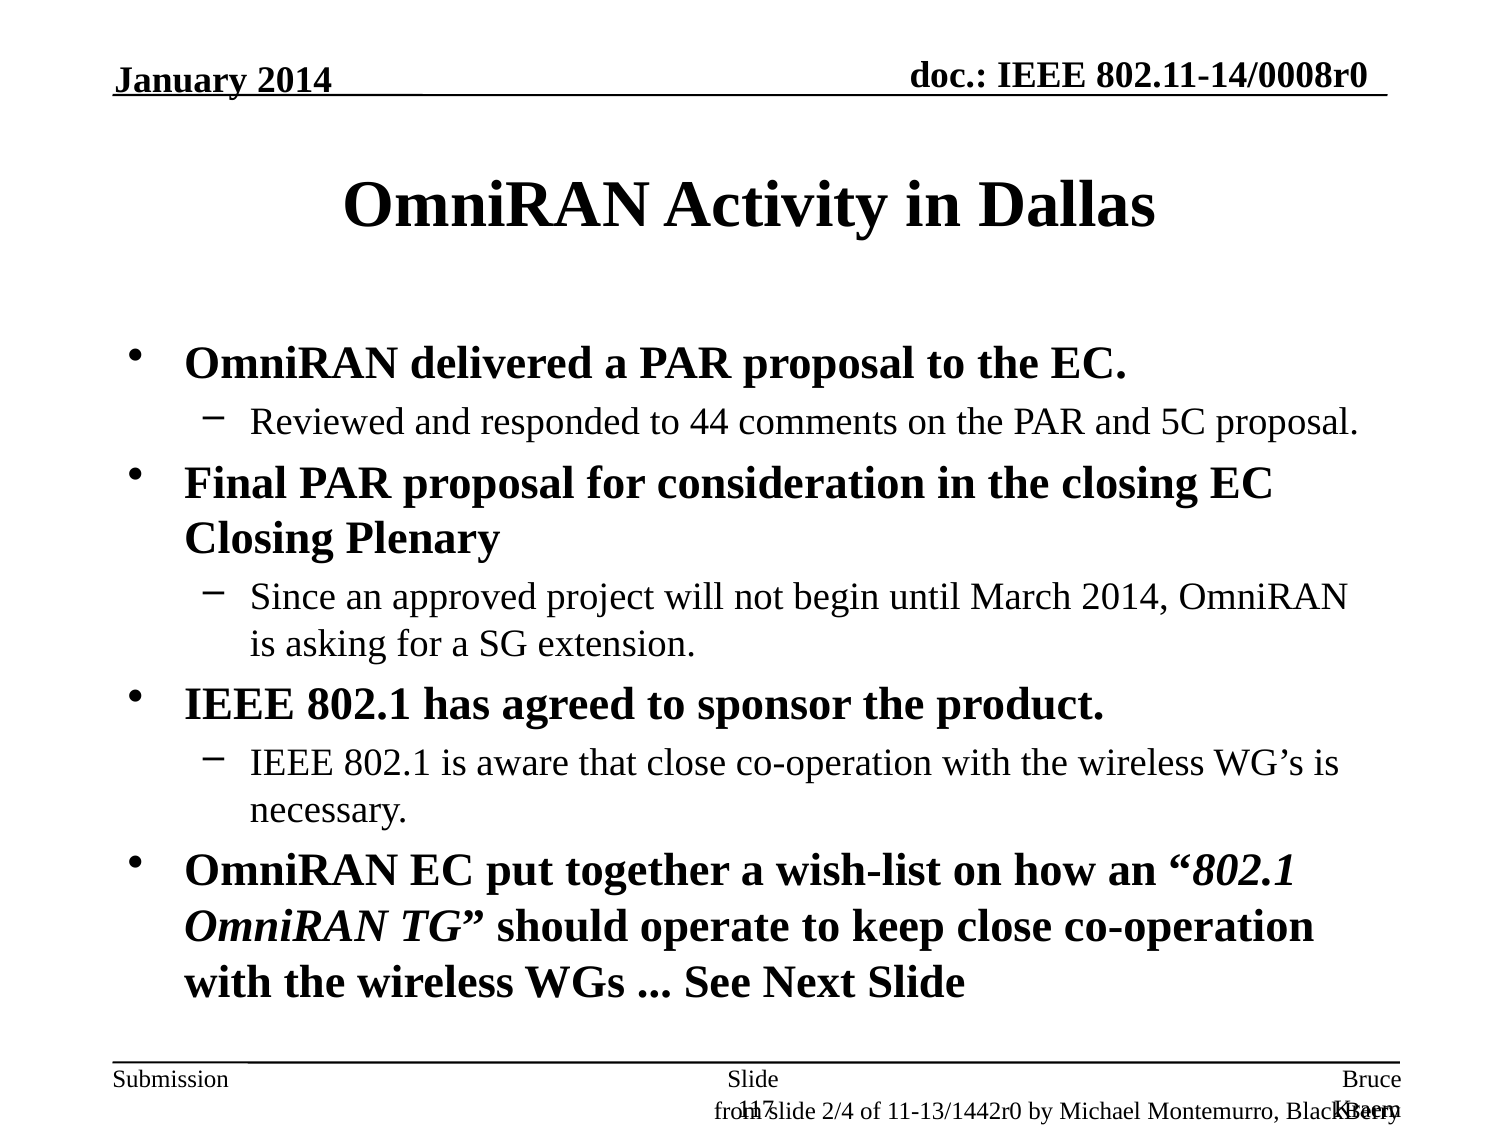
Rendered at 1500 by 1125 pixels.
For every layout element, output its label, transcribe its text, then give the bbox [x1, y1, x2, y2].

text_box from slide 2/4 of 11-13/1442r0 by Michael Montemurro, BlackBerry [343, 1087, 1417, 1125]
slide_number Slide 117 [712, 1062, 800, 1087]
title OmniRAN Activity in Dallas [112, 112, 1388, 288]
footer Bruce Kraemer, Marvell [1325, 1062, 1402, 1087]
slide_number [114, 54, 374, 100]
list OmniRAN delivered a PAR proposal to the EC. Reviewed and responded to 44 comments on the PAR and 5C proposal. Final PAR proposal for consideration in the closing EC Closing Plenary Since an approved project will not begin until March 2014, OmniRAN is asking for a SG extension. IEEE 802.1 has agreed to sponsor the product. IEEE 802.1 is aware that close co-operation with the wireless WG’s is necessary. OmniRAN EC put together a wish-list on how an “802.1 OmniRAN TG” should operate to keep close co-operation with the wireless WGs ... See Next Slide [112, 324, 1388, 1038]
